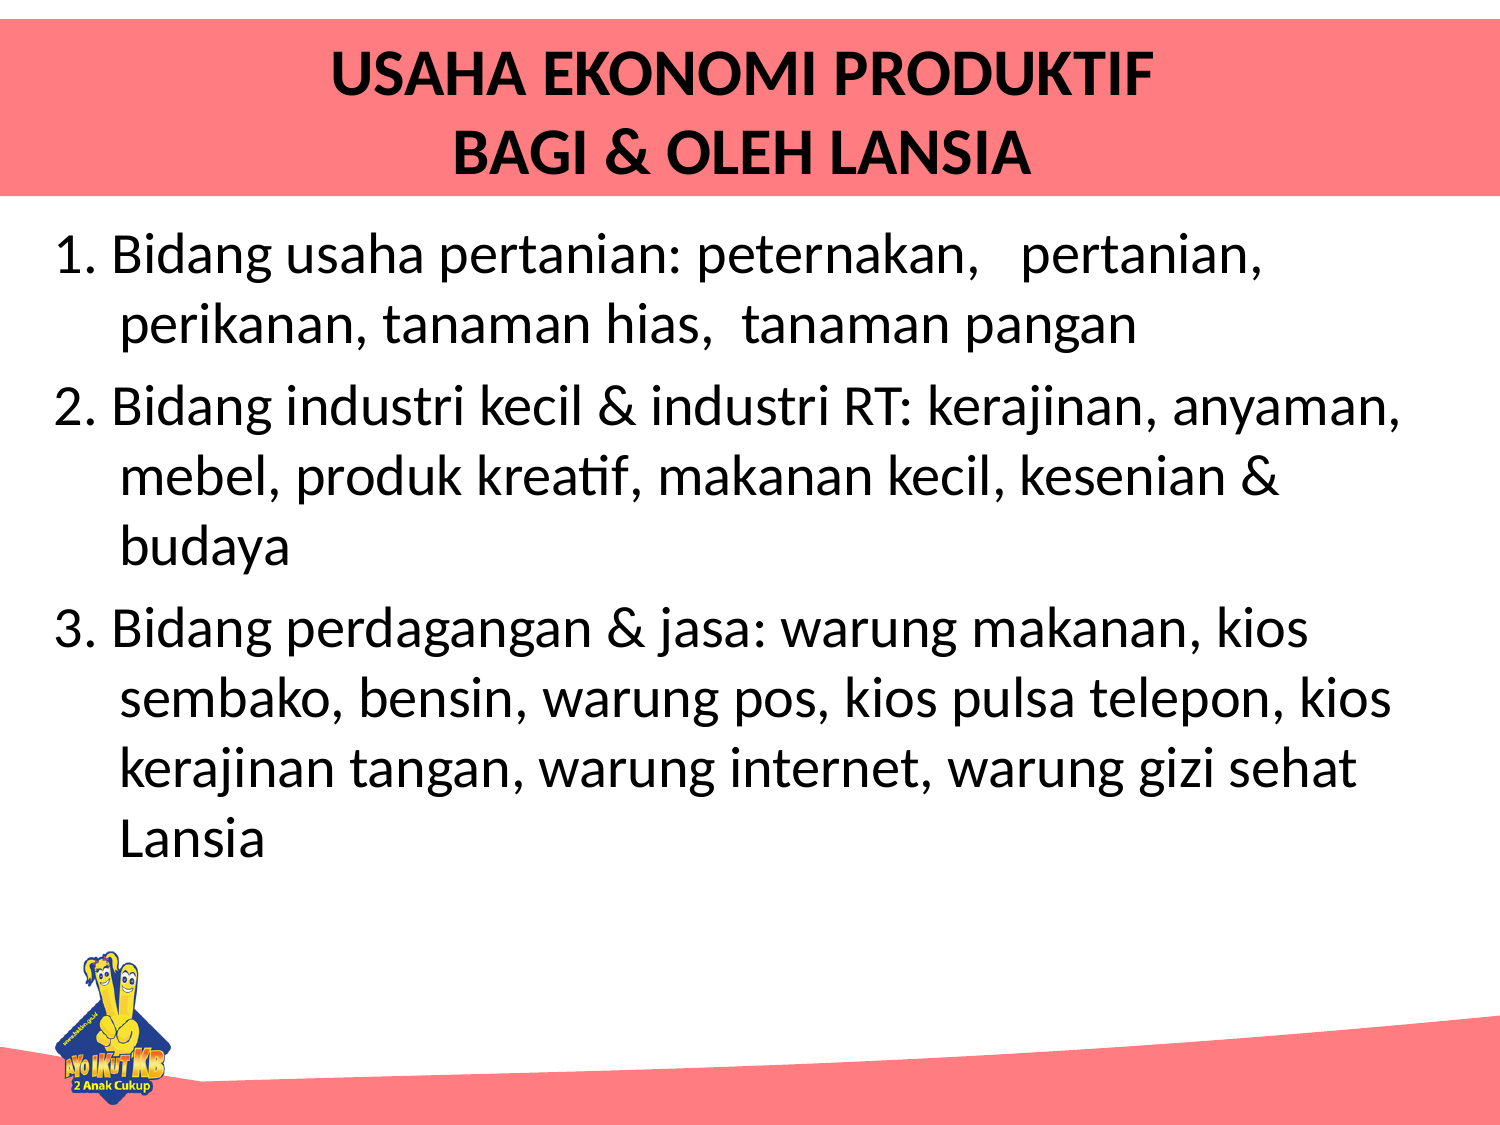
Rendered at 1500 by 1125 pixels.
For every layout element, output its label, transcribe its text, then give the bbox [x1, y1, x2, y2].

title USAHA EKONOMI PRODUKTIF BAGI & OLEH LANSIA [29, 44, 1471, 173]
picture [53, 1024, 172, 1105]
list 1. Bidang usaha pertanian: peternakan, pertanian, perikanan, tanaman hias, tanaman pangan 2. Bidang industri kecil & industri RT: kerajinan, anyaman, mebel, produk kreatif, makanan kecil, kesenian & budaya 3. Bidang perdagangan & jasa: warung makanan, kios sembako, bensin, warung pos, kios pulsa telepon, kios kerajinan tangan, warung internet, warung gizi sehat Lansia [29, 208, 1471, 1024]
